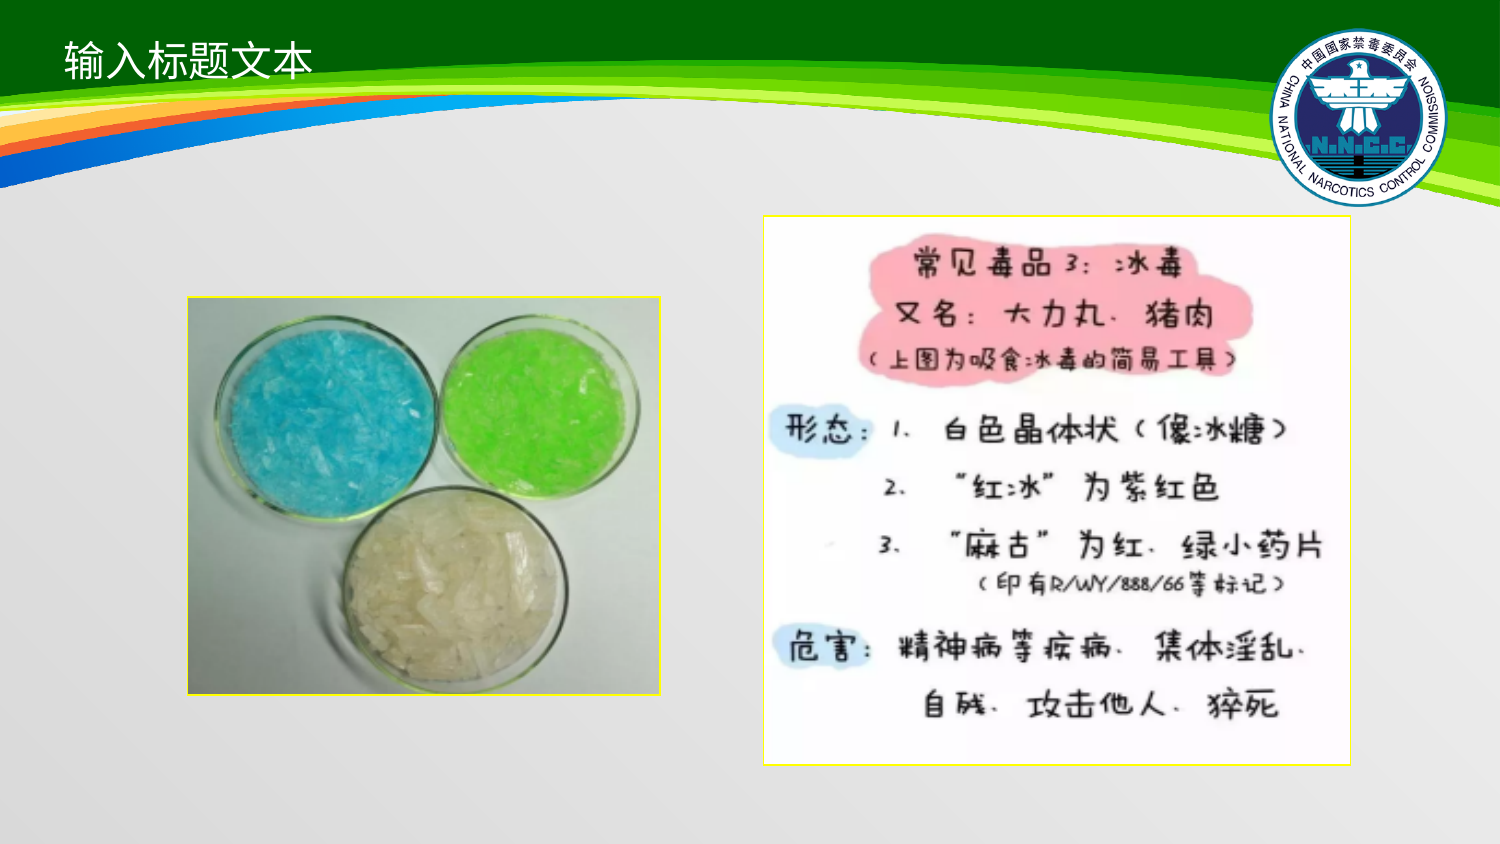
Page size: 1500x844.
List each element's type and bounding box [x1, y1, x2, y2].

picture [188, 297, 660, 695]
picture [764, 216, 1350, 765]
picture [0, 0, 1500, 207]
